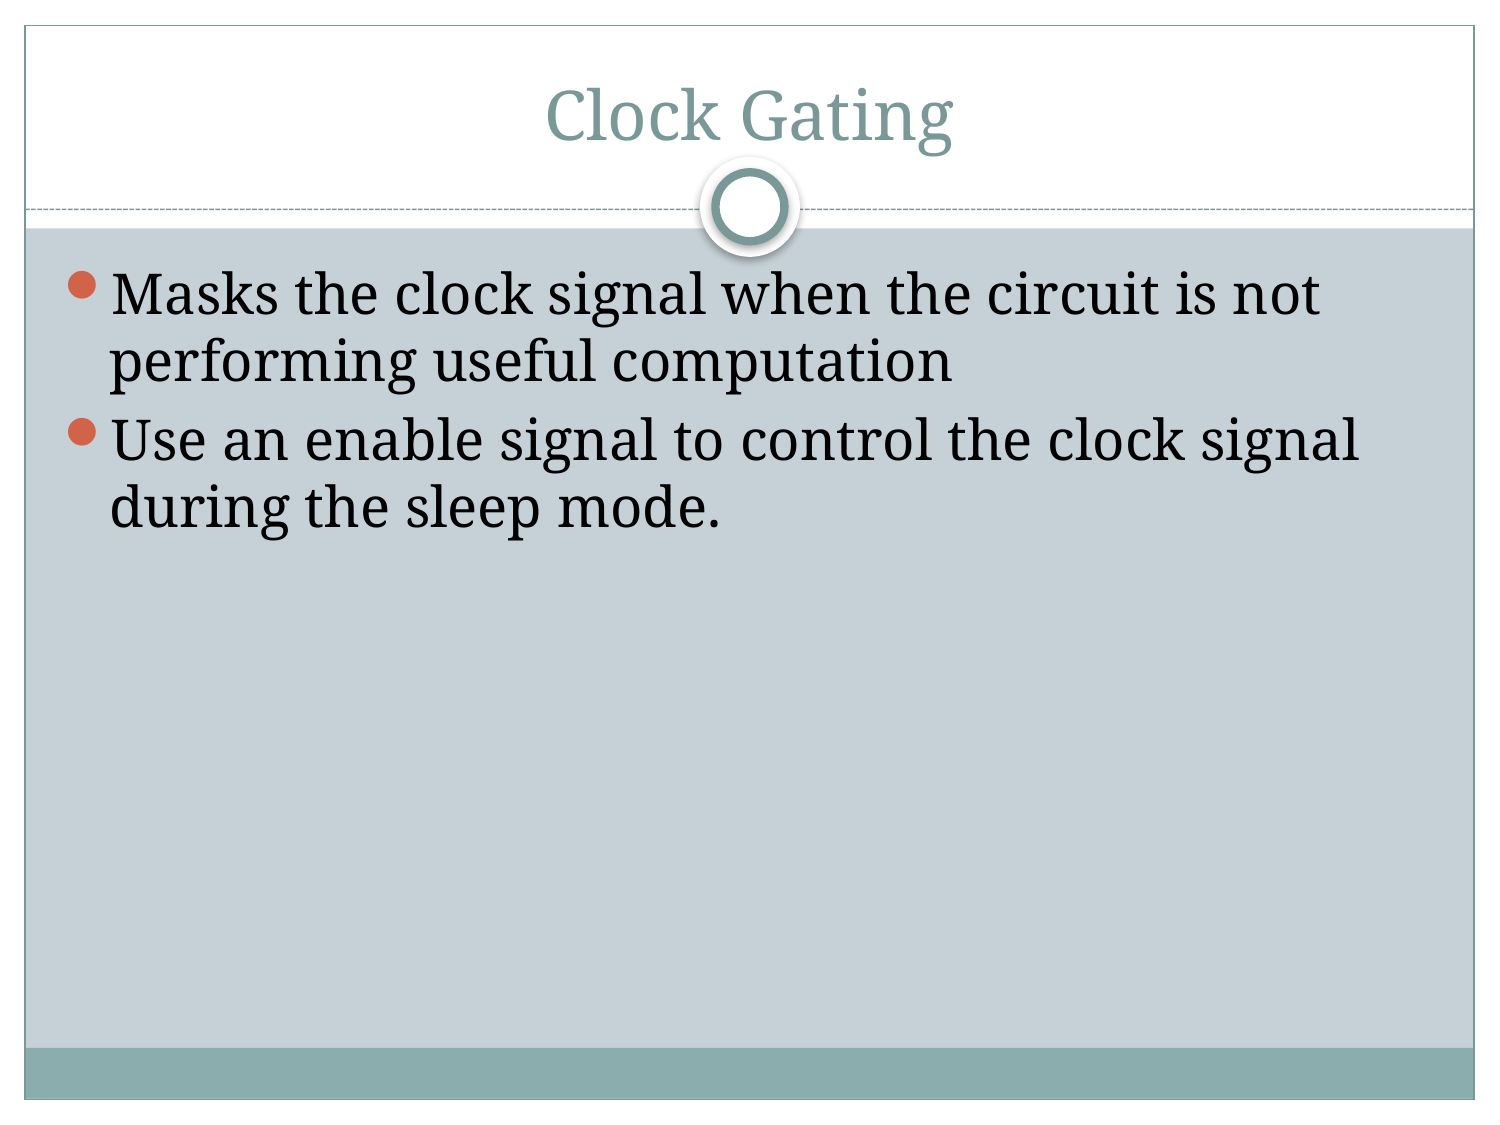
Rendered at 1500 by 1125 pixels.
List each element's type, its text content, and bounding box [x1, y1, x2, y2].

title Clock Gating [49, 37, 1450, 162]
list Masks the clock signal when the circuit is not performing useful computation Use an enable signal to control the clock signal during the sleep mode. [49, 250, 1445, 1001]
